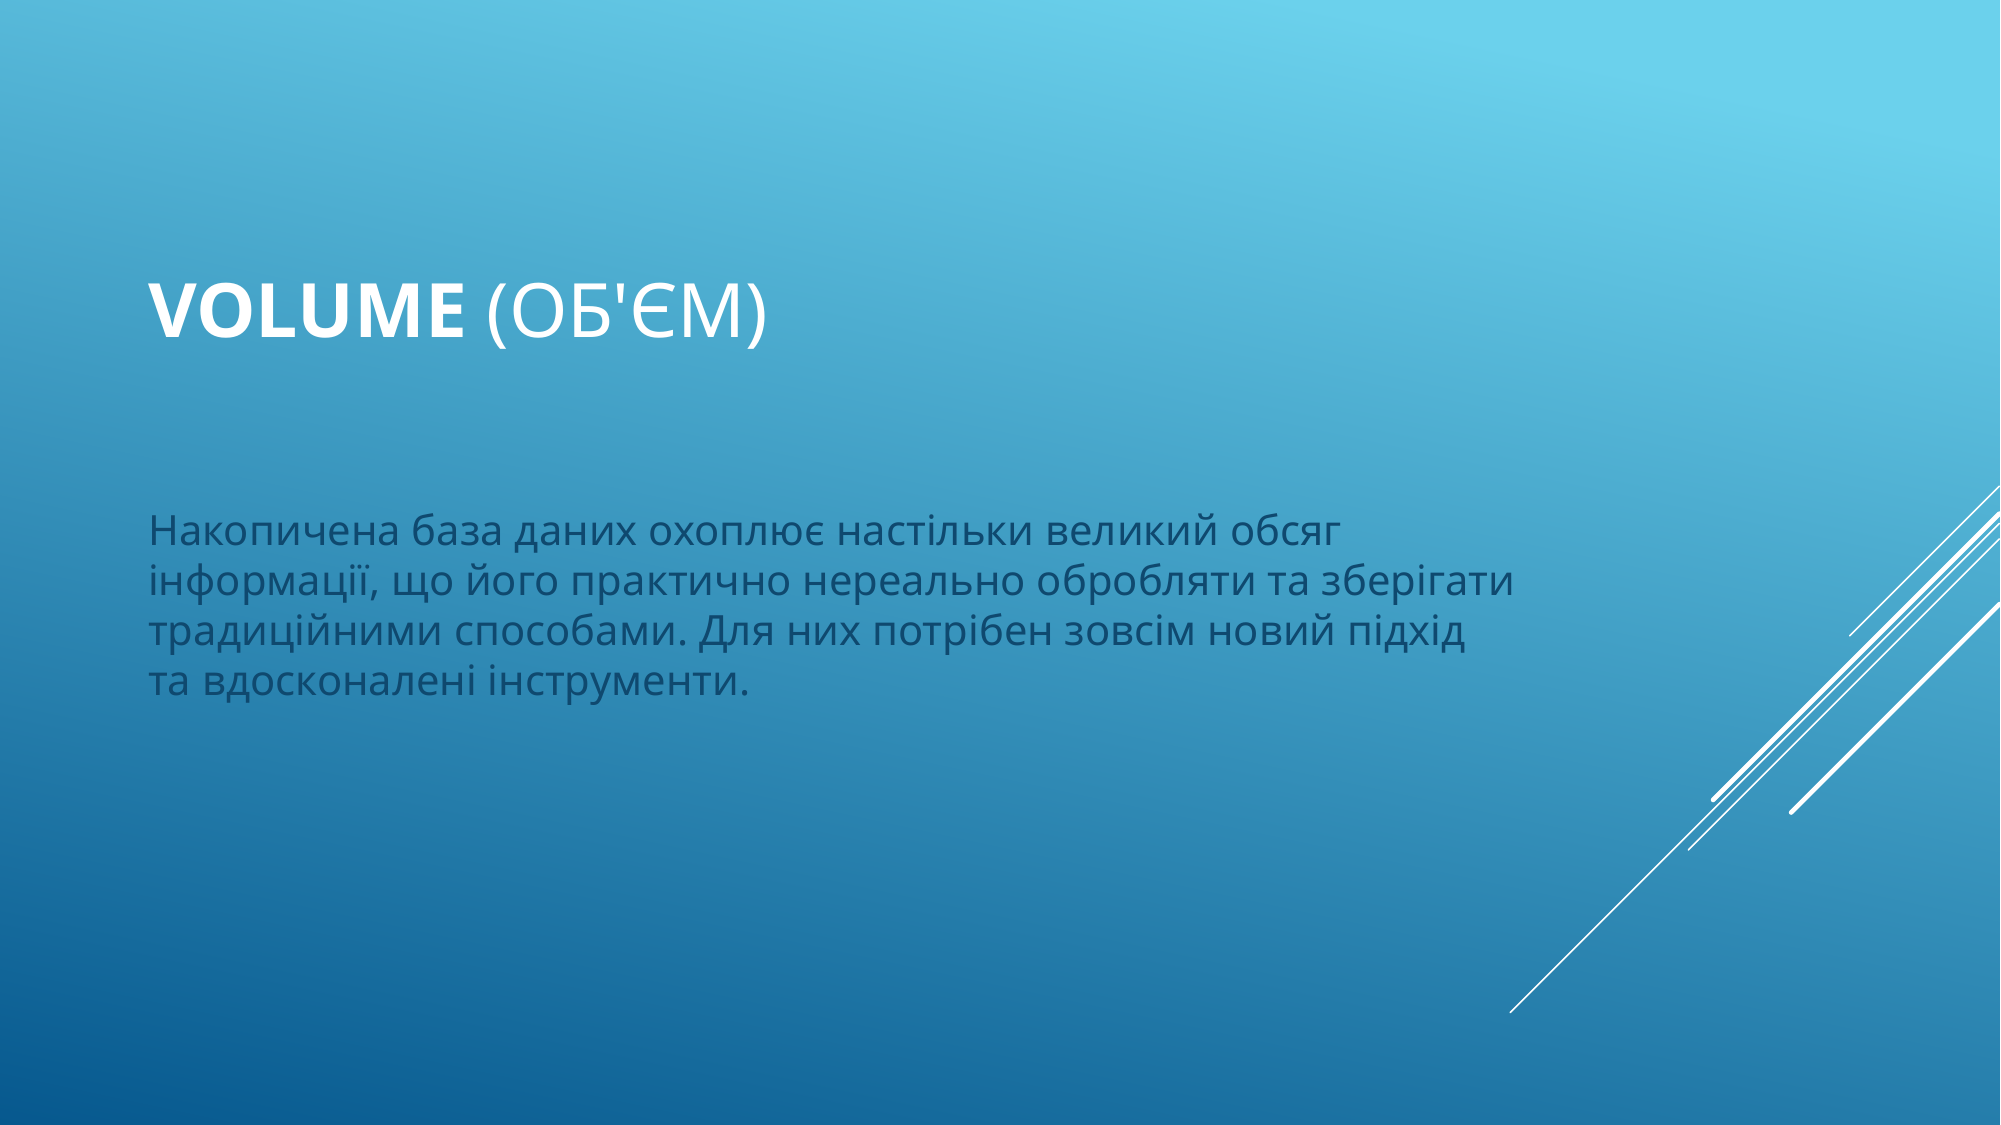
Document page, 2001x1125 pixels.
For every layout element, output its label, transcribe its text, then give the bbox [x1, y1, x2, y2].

title Volume (об'єм) [133, 183, 1534, 307]
list Накопичена база даних охоплює настільки великий обсяг інформації, що його практично нереально обробляти та зберігати традиційними способами. Для них потрібен зовсім новий підхід та вдосконалені інструменти. [133, 307, 1534, 901]
